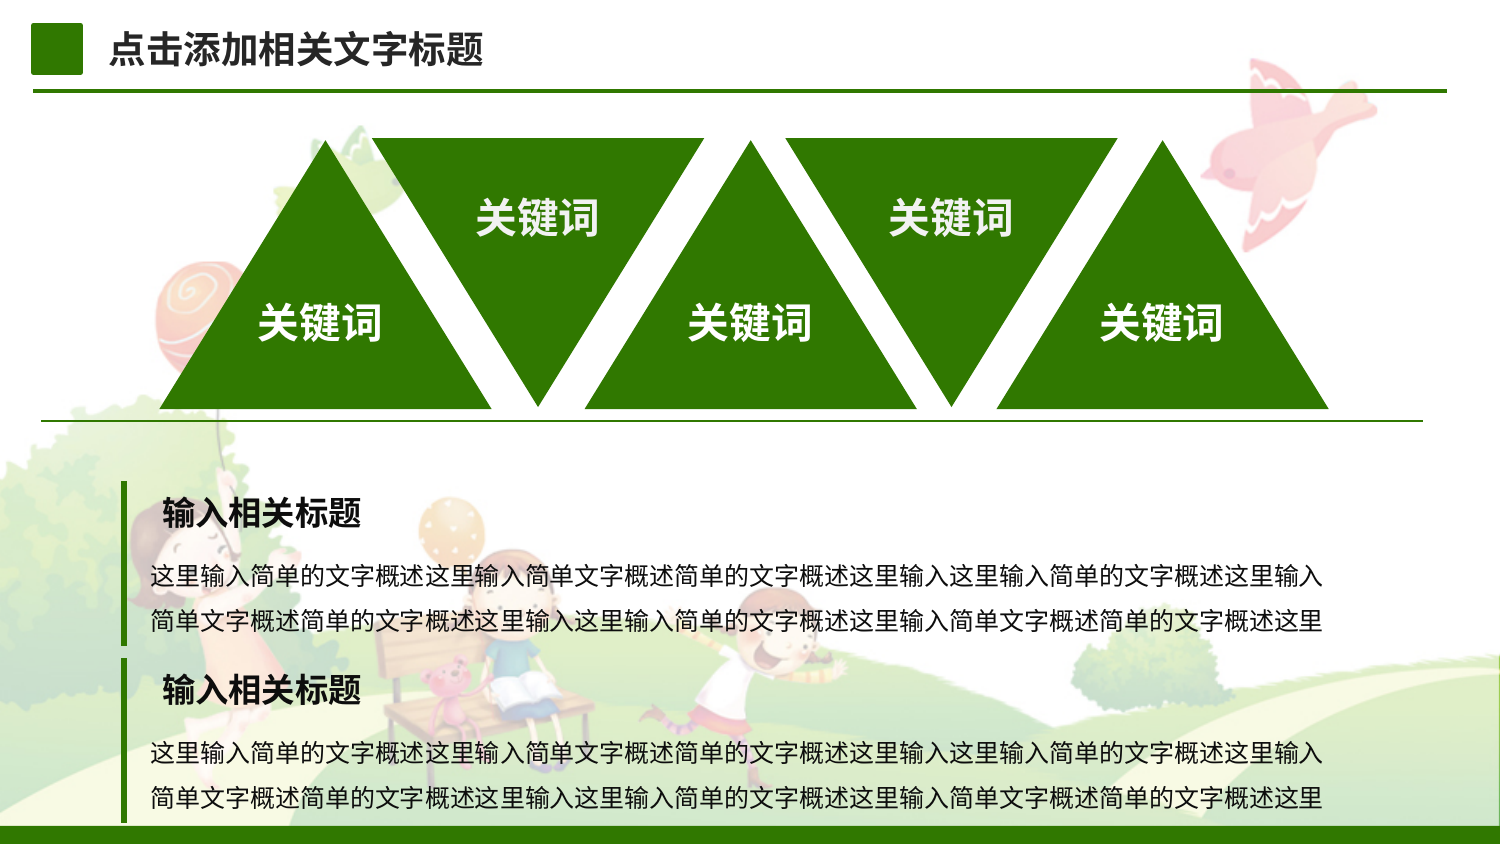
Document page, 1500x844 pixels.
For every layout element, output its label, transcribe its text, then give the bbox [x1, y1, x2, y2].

text_box 输入相关标题 [147, 662, 479, 717]
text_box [1120, 139, 1329, 410]
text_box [371, 138, 585, 408]
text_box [159, 139, 368, 410]
text_box 这里输入简单的文字概述这里输入简单文字概述简单的文字概述这里输入这里输入简单的文字概述这里输入简单文字概述简单的文字概述这里输入这里输入简单的文字概述这里输入简单文字概述简单的文字概述这里 [135, 538, 1355, 643]
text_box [584, 139, 782, 410]
text_box 这里输入简单的文字概述这里输入简单文字概述简单的文字概述这里输入这里输入简单的文字概述这里输入简单文字概述简单的文字概述这里输入这里输入简单的文字概述这里输入简单文字概述简单的文字概述这里 [135, 715, 1355, 820]
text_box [785, 138, 1118, 408]
picture [0, 0, 1500, 824]
text_box [0, 824, 1500, 844]
text_box 点击添加相关文字标题 [94, 18, 499, 79]
text_box 输入相关标题 [147, 484, 479, 540]
text_box [31, 23, 83, 75]
